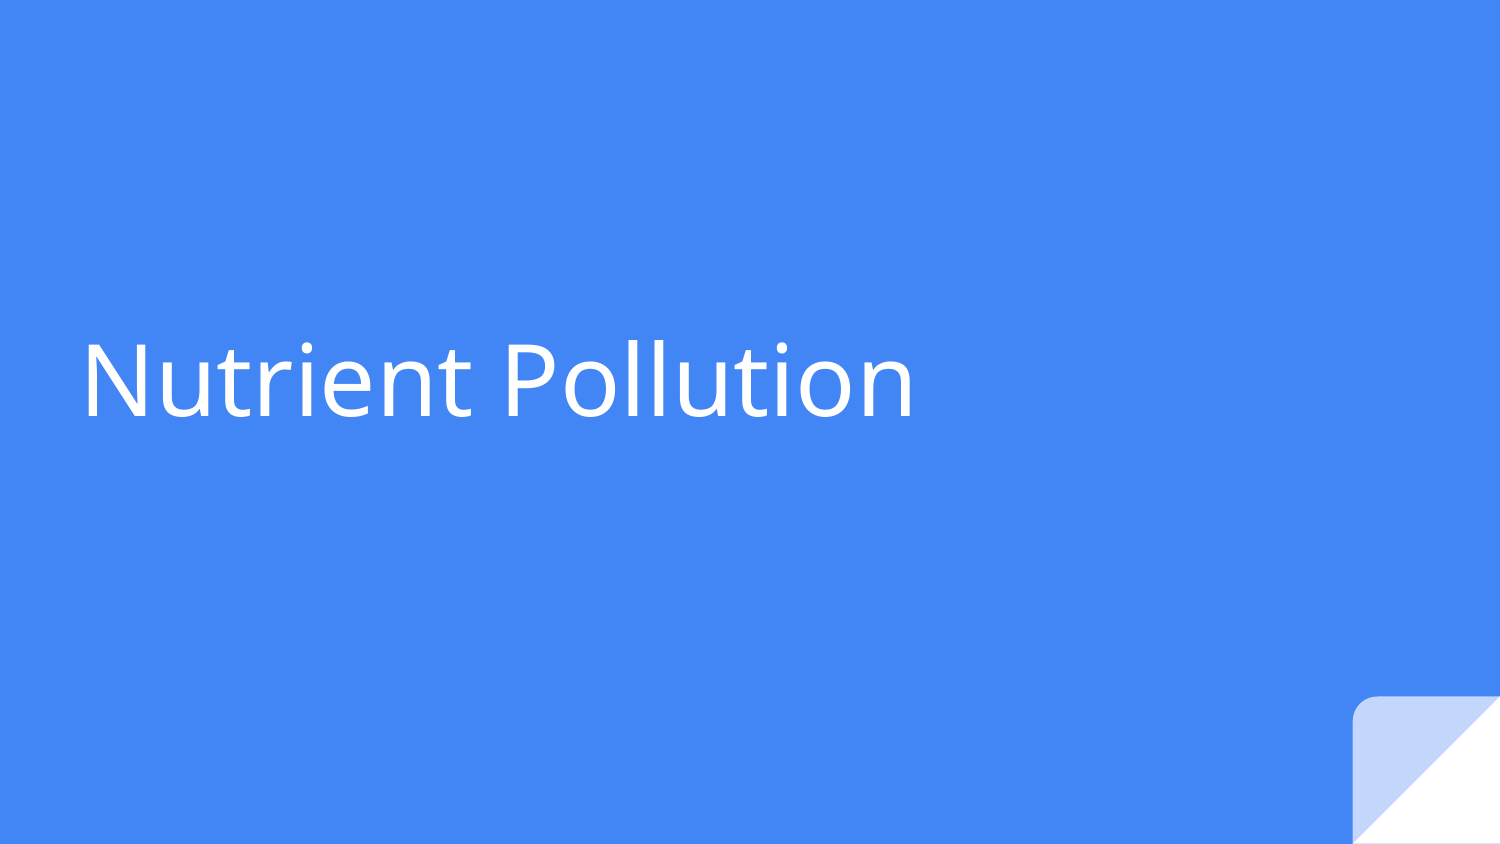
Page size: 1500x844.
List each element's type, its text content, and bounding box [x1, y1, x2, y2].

title Nutrient Pollution [64, 298, 1413, 452]
